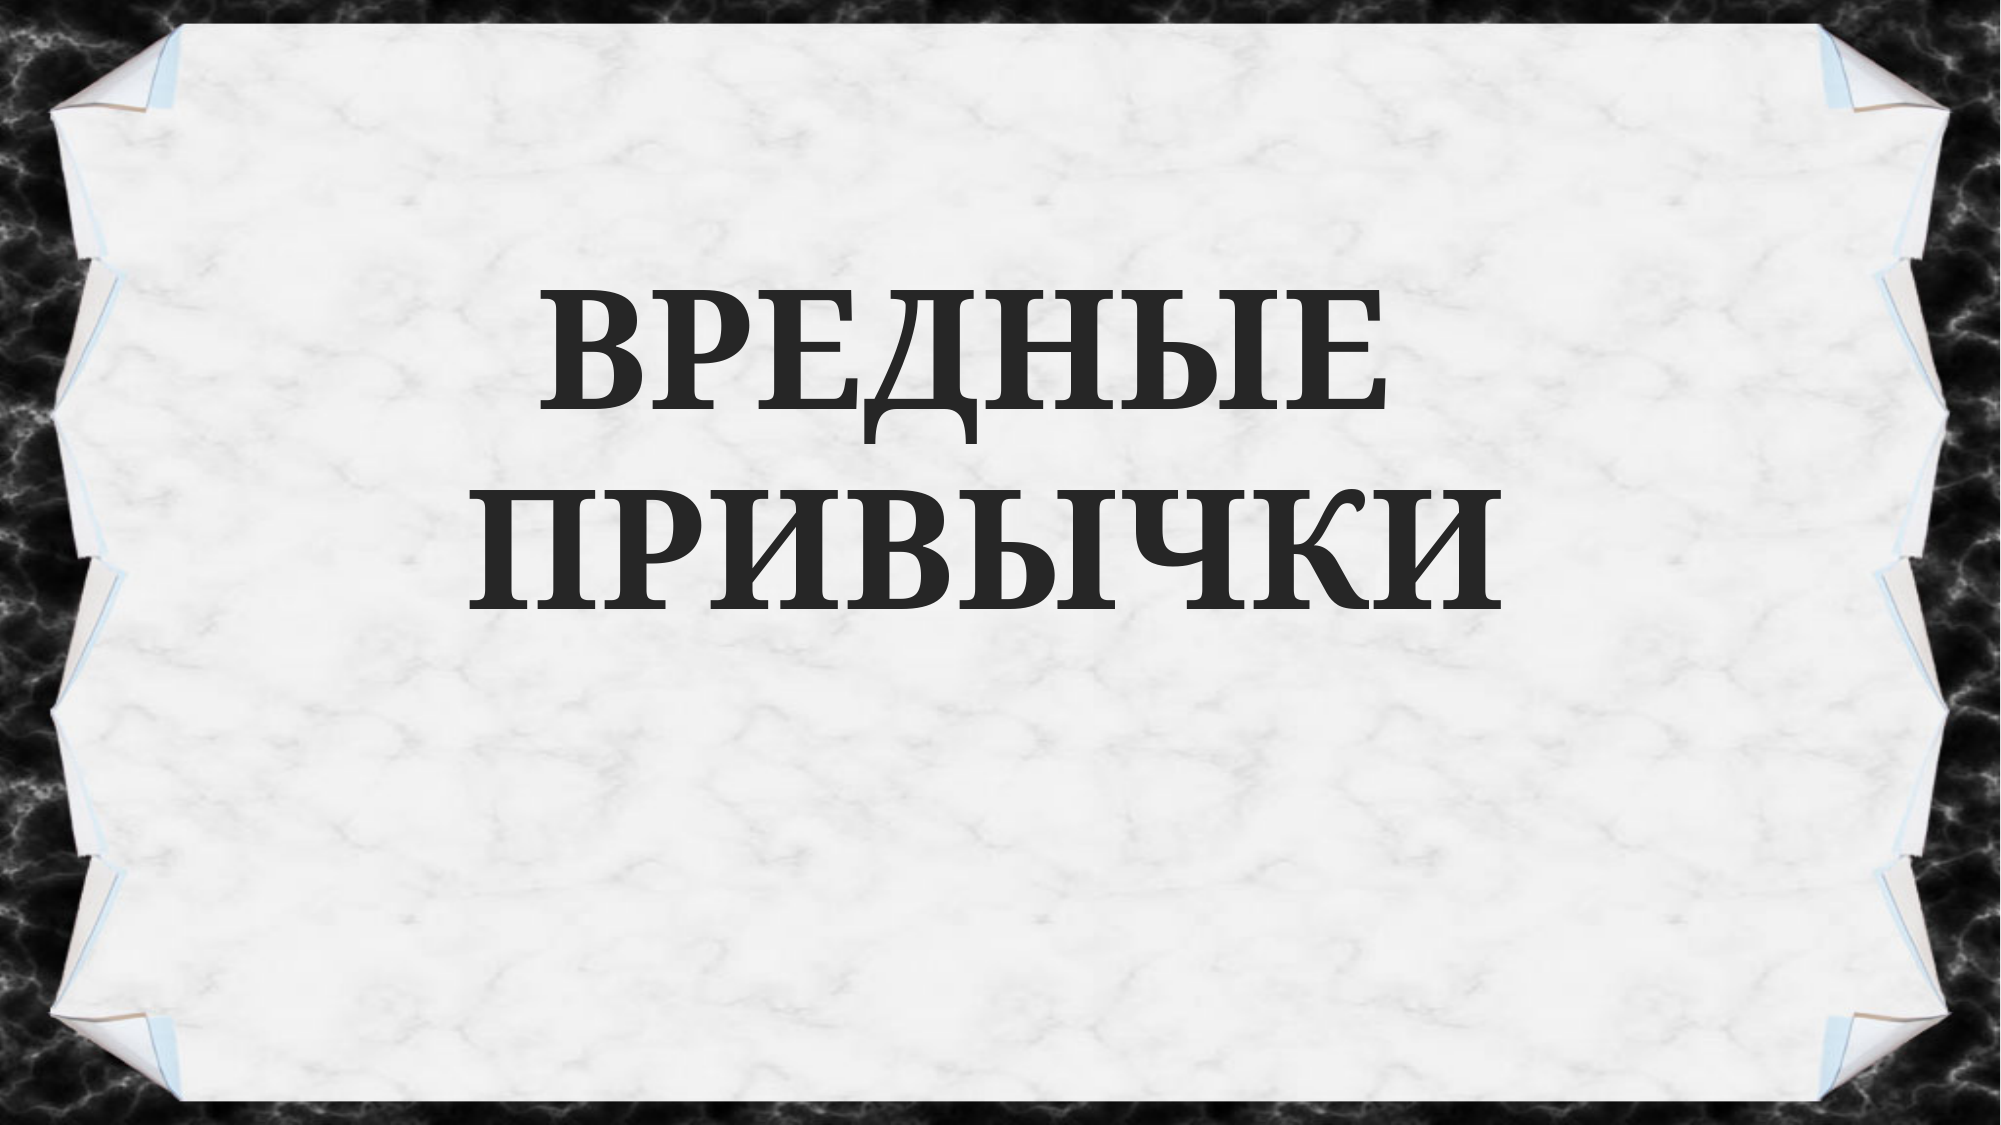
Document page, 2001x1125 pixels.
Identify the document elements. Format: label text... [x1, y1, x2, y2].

picture [0, 0, 2001, 1125]
text_box ВРЕДНЫЕ ПРИВЫЧКИ [191, 235, 1781, 651]
